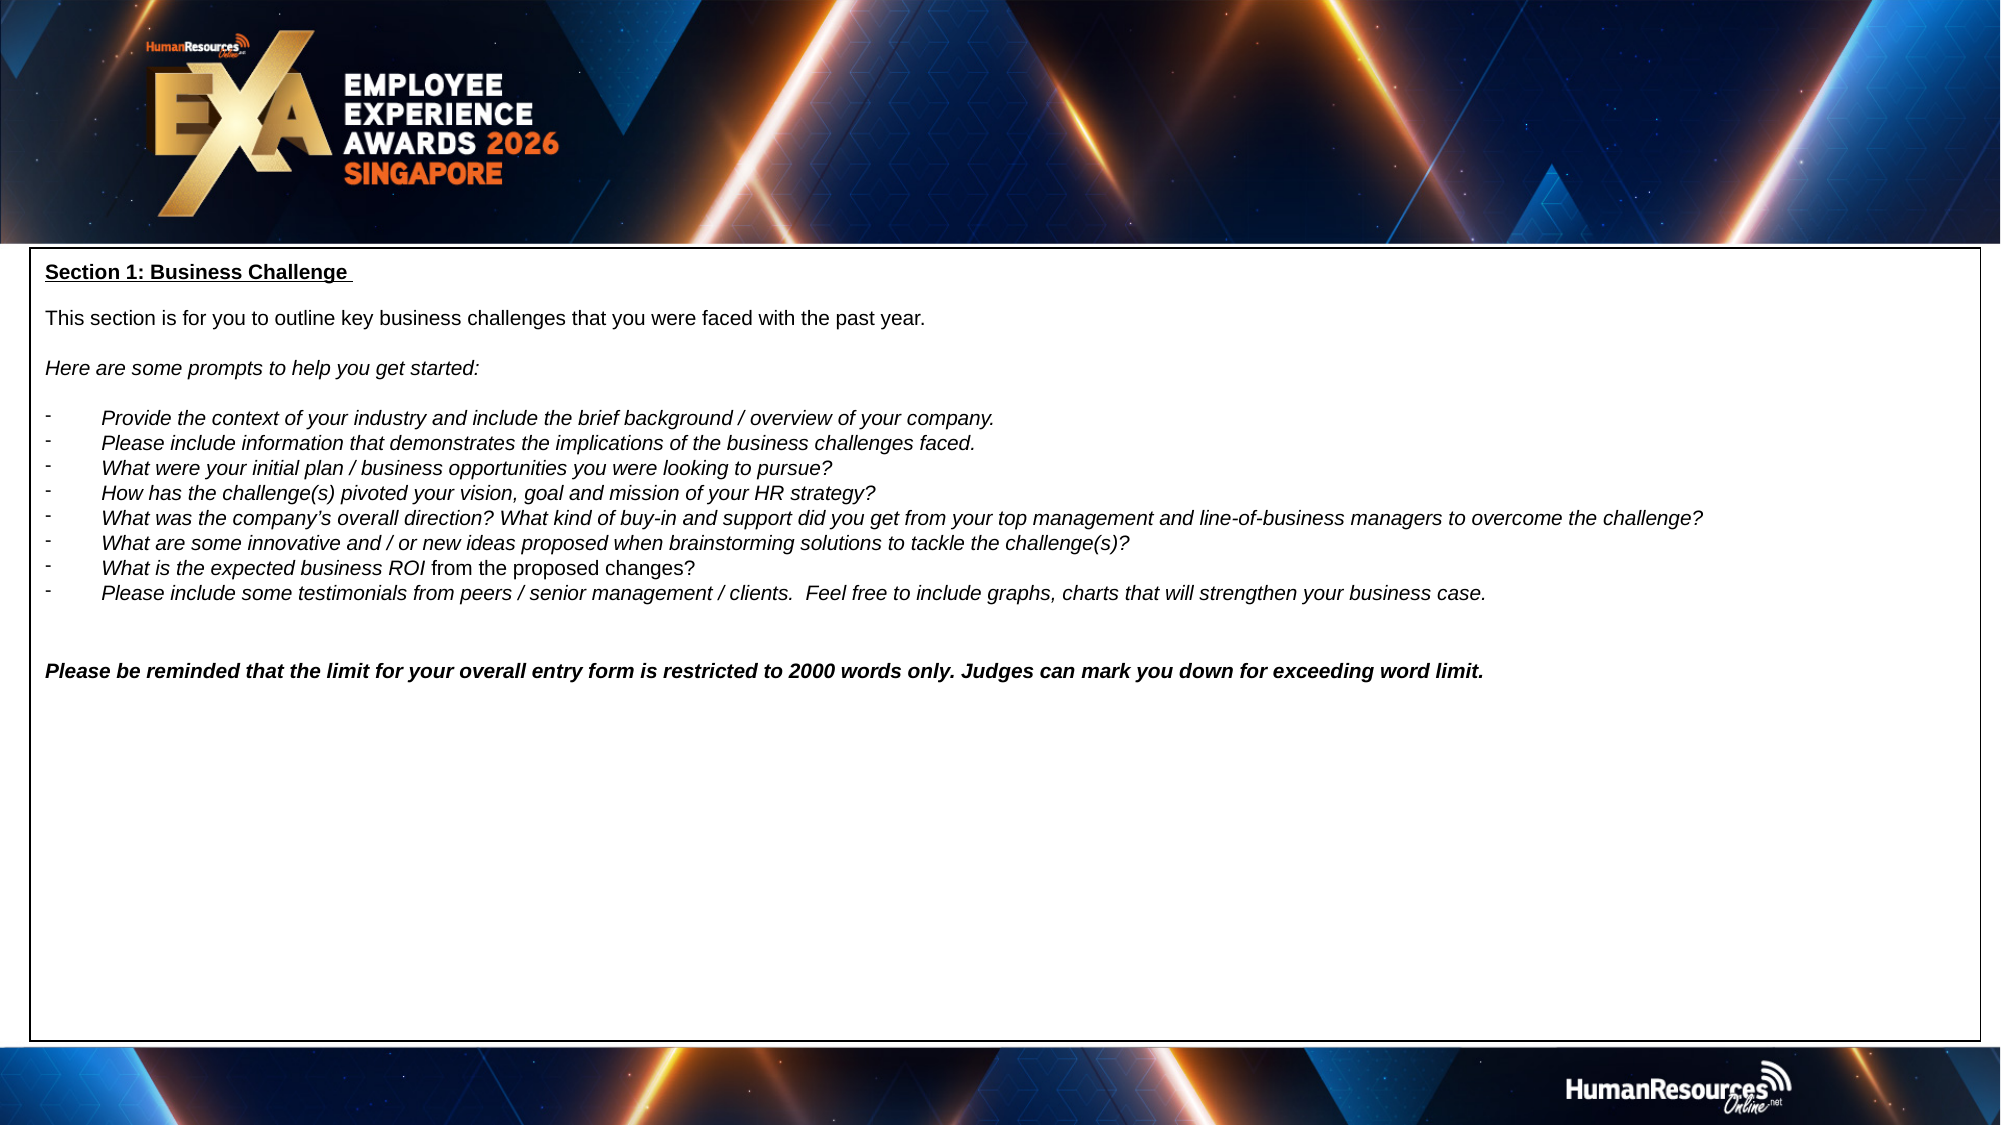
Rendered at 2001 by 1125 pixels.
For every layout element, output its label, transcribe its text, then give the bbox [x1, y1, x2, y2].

text_box Section 1: Business Challenge This section is for you to outline key business challenges that you were faced with the past year. Here are some prompts to help you get started: Provide the context of your industry and include the brief background / overview of your company. Please include information that demonstrates the implications of the business challenges faced. What were your initial plan / business opportunities you were looking to pursue? How has the challenge(s) pivoted your vision, goal and mission of your HR strategy? What was the company’s overall direction? What kind of buy-in and support did you get from your top management and line-of-business managers to overcome the challenge? What are some innovative and / or new ideas proposed when brainstorming solutions to tackle the challenge(s)? What is the expected business ROI from the proposed changes? Please include some testimonials from peers / senior management / clients. Feel free to include graphs, charts that will strengthen your business case. Please be reminded that the limit for your overall entry form is restricted to 2000 words only. Judges can mark you down for exceeding word limit. [30, 247, 1981, 1042]
picture [0, 0, 2001, 1125]
